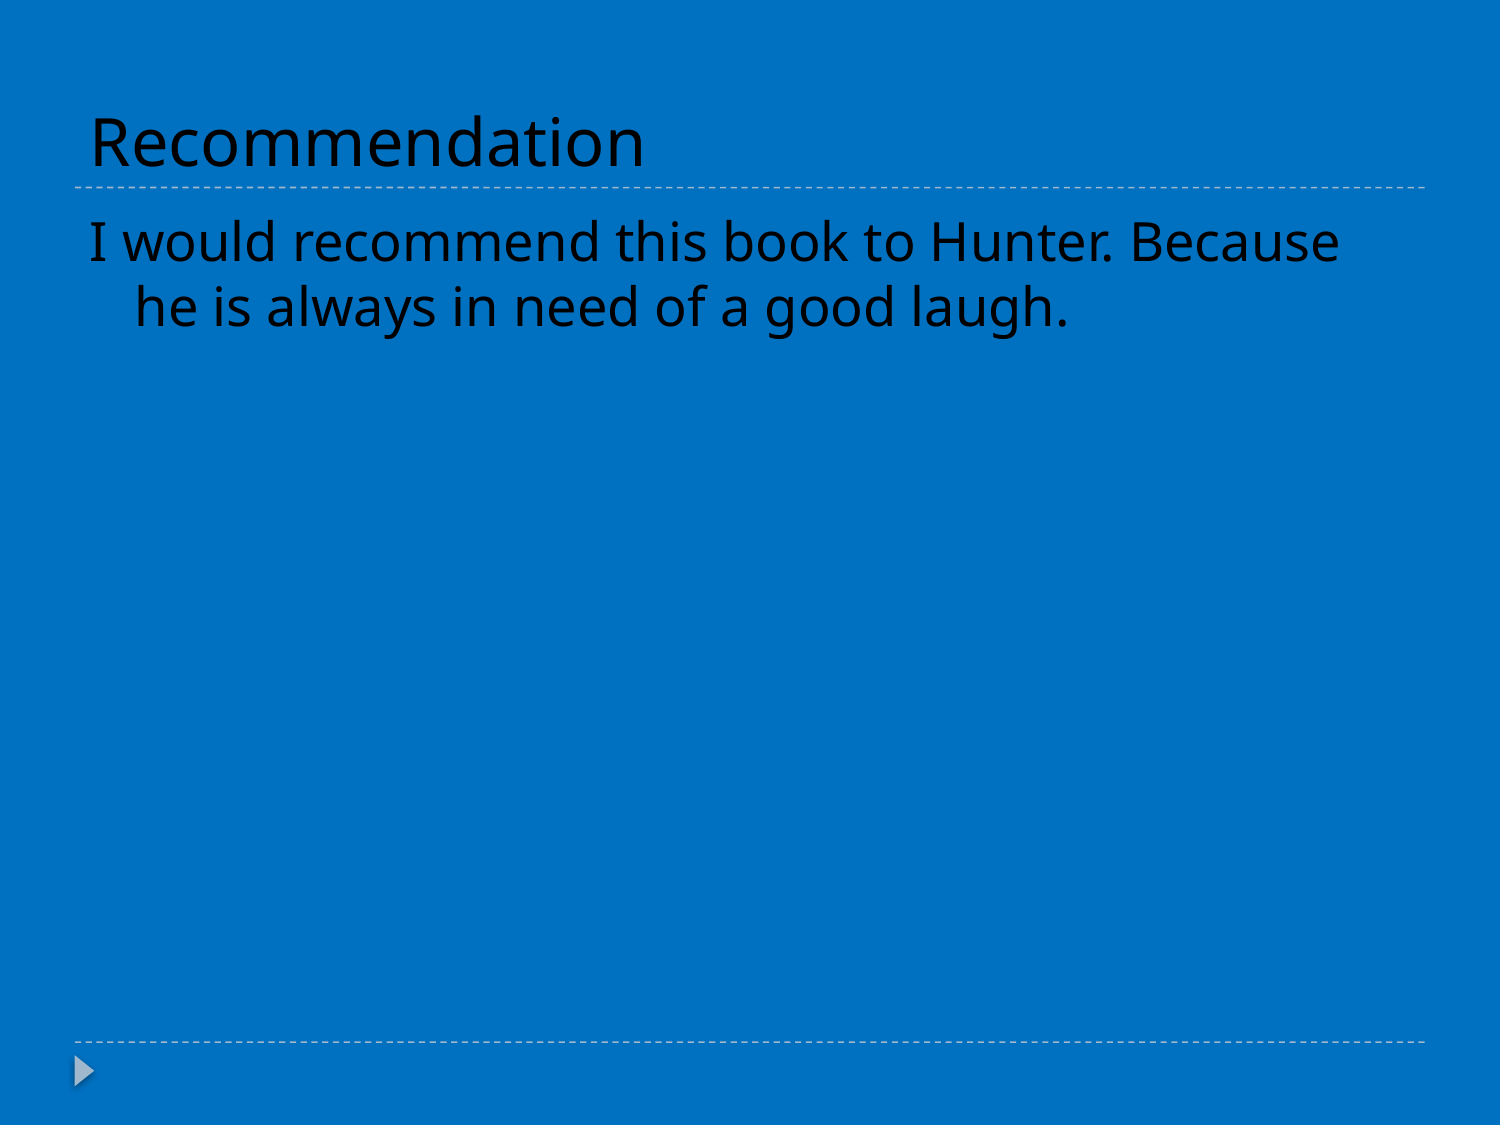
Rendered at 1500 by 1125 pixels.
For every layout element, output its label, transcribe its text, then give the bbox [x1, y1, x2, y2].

title Recommendation [75, 24, 1425, 188]
list I would recommend this book to Hunter. Because he is always in need of a good laugh. [75, 200, 1425, 1010]
